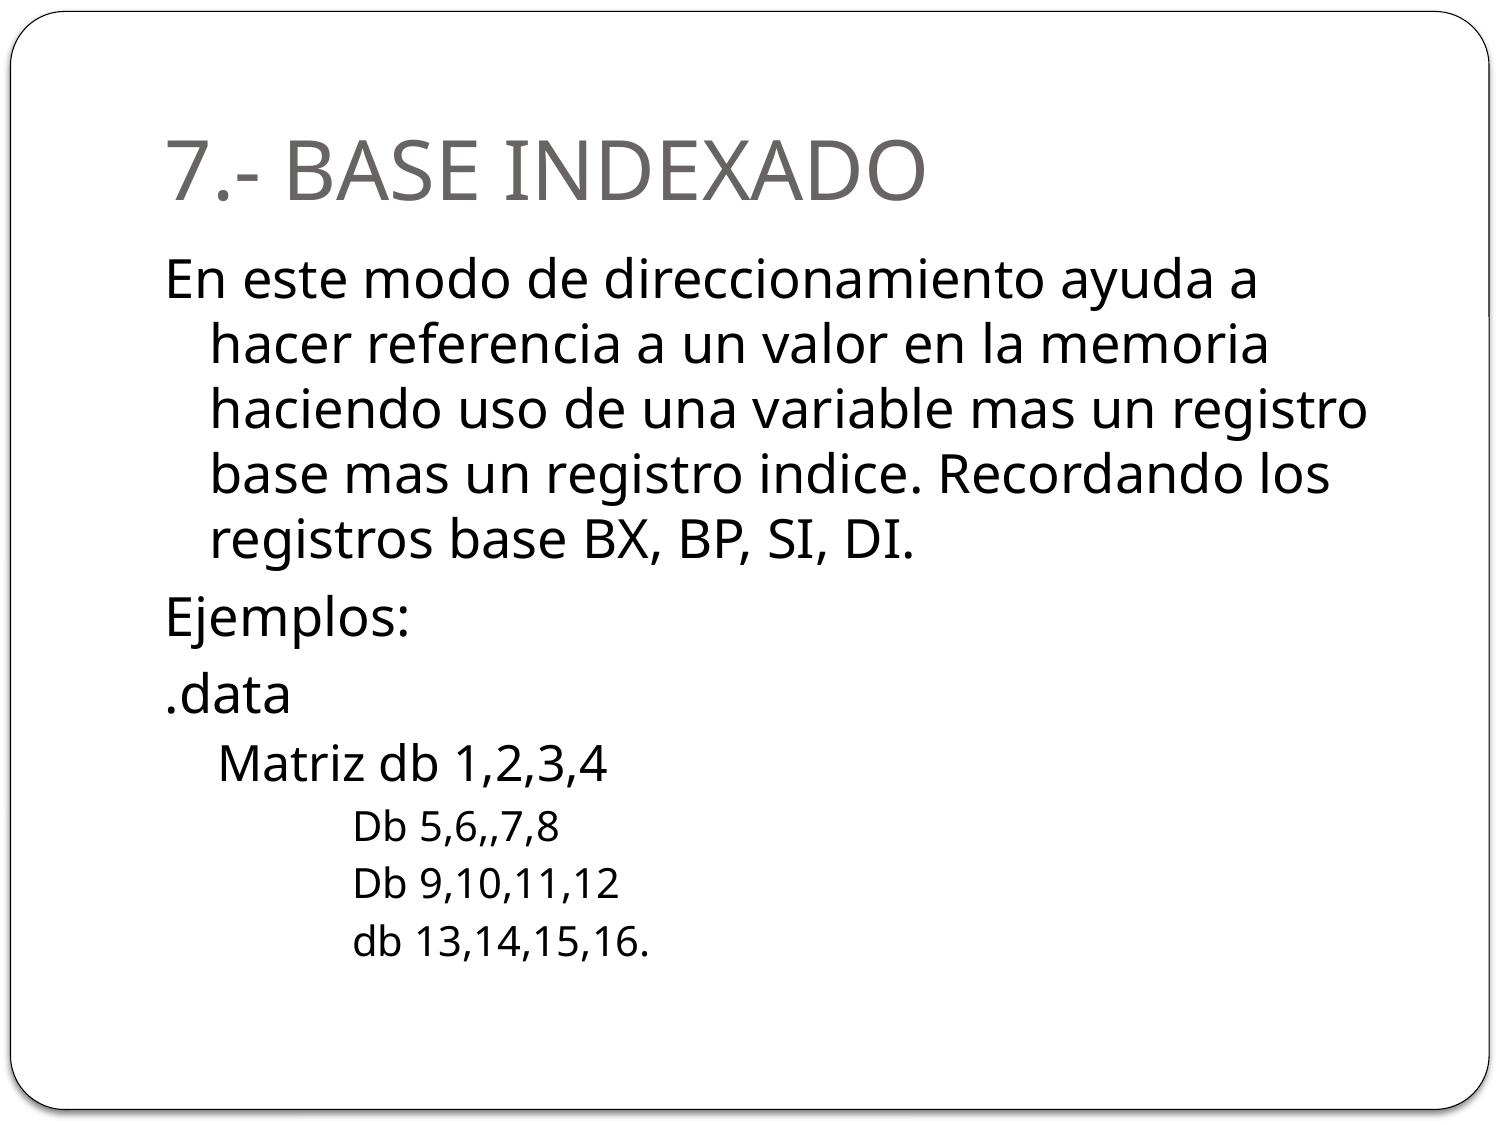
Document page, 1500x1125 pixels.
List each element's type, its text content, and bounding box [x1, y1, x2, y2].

list En este modo de direccionamiento ayuda a hacer referencia a un valor en la memoria haciendo uso de una variable mas un registro base mas un registro indice. Recordando los registros base BX, BP, SI, DI. Ejemplos: .data Matriz db 1,2,3,4 Db 5,6,,7,8 Db 9,10,11,12 db 13,14,15,16. [150, 237, 1425, 988]
title 7.- BASE INDEXADO [150, 45, 1425, 233]
